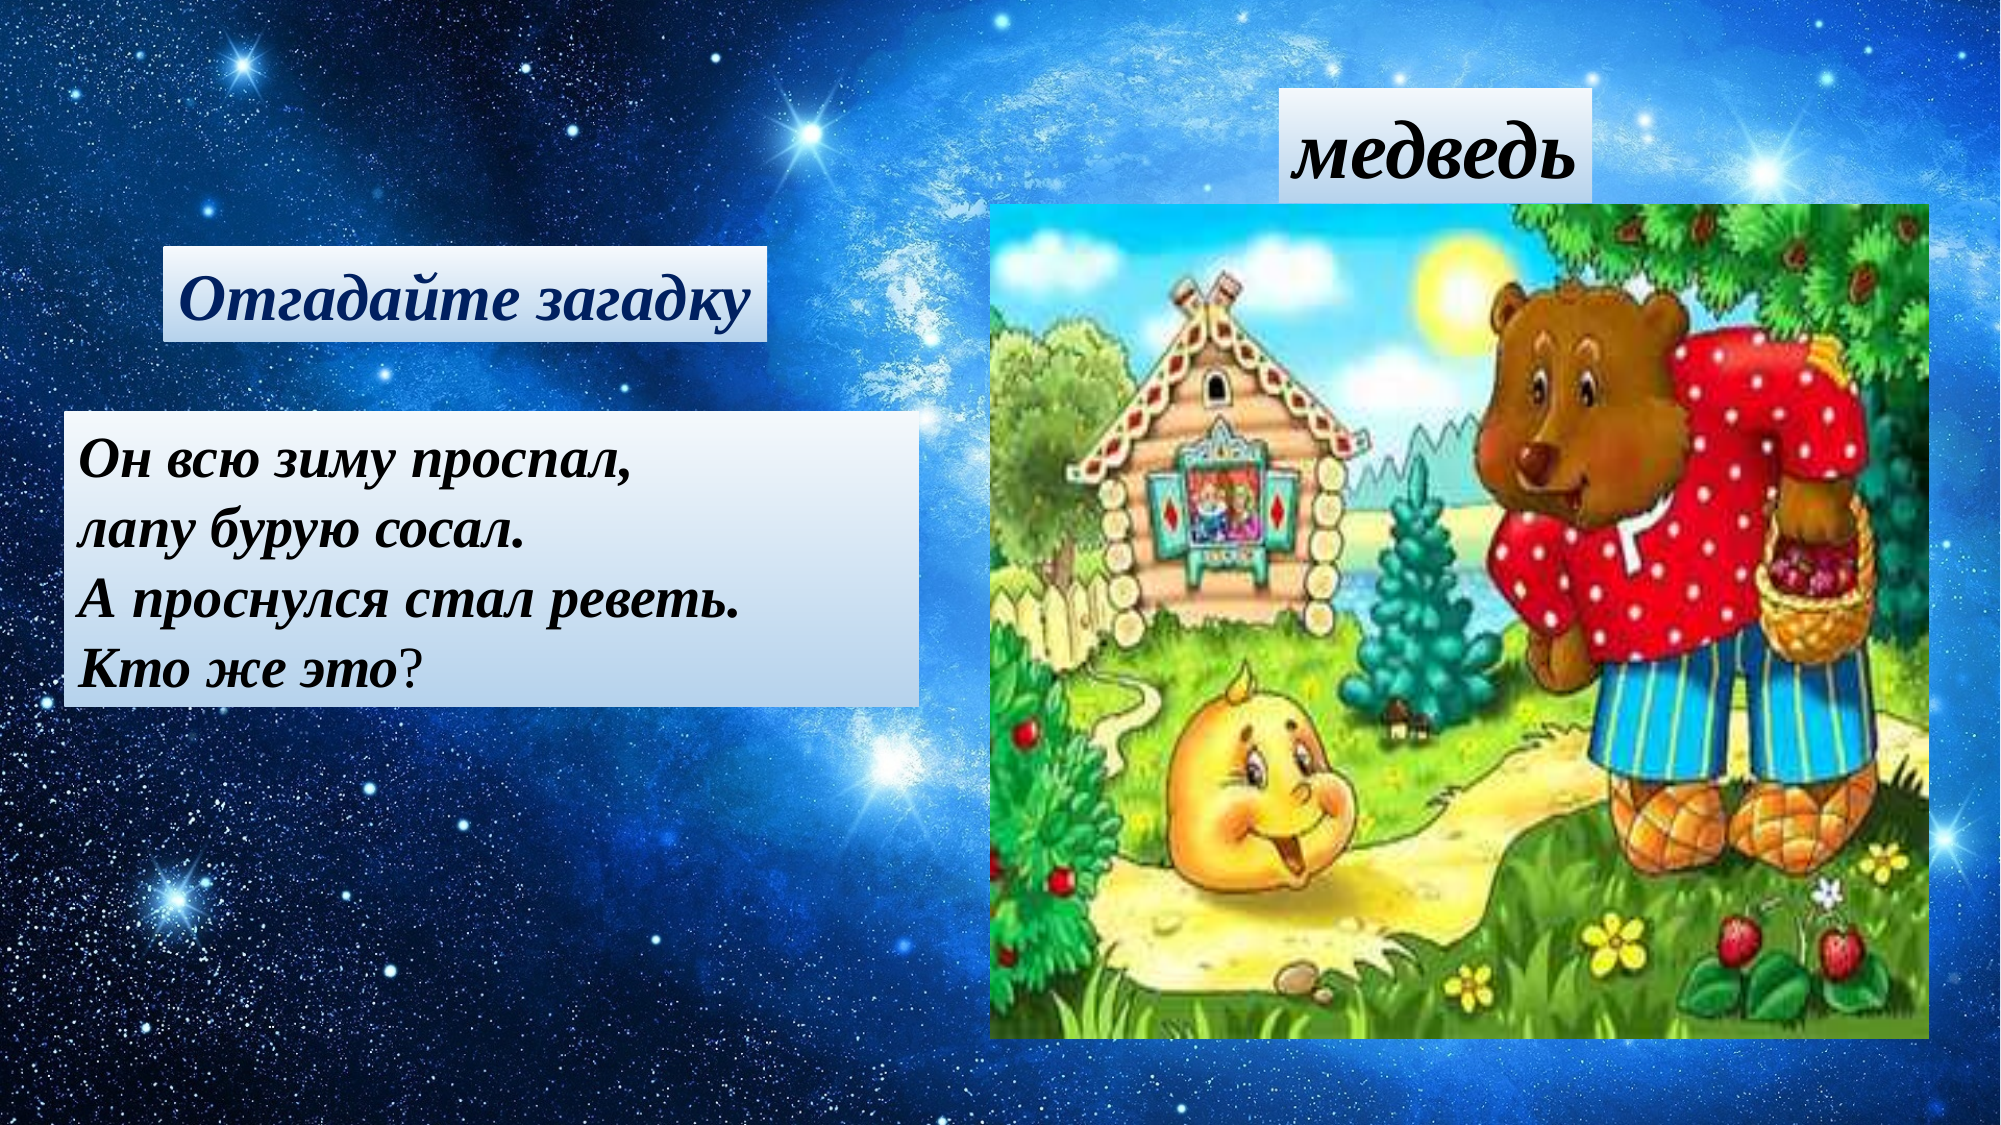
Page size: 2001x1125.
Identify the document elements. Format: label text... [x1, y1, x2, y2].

text_box Отгадайте загадку [163, 246, 768, 342]
text_box медведь [1278, 88, 1593, 203]
picture [0, 0, 2001, 1125]
text_box Он всю зиму проспал, лапу бурую сосал. А проснулся стал реветь. Кто же это? [64, 411, 919, 707]
